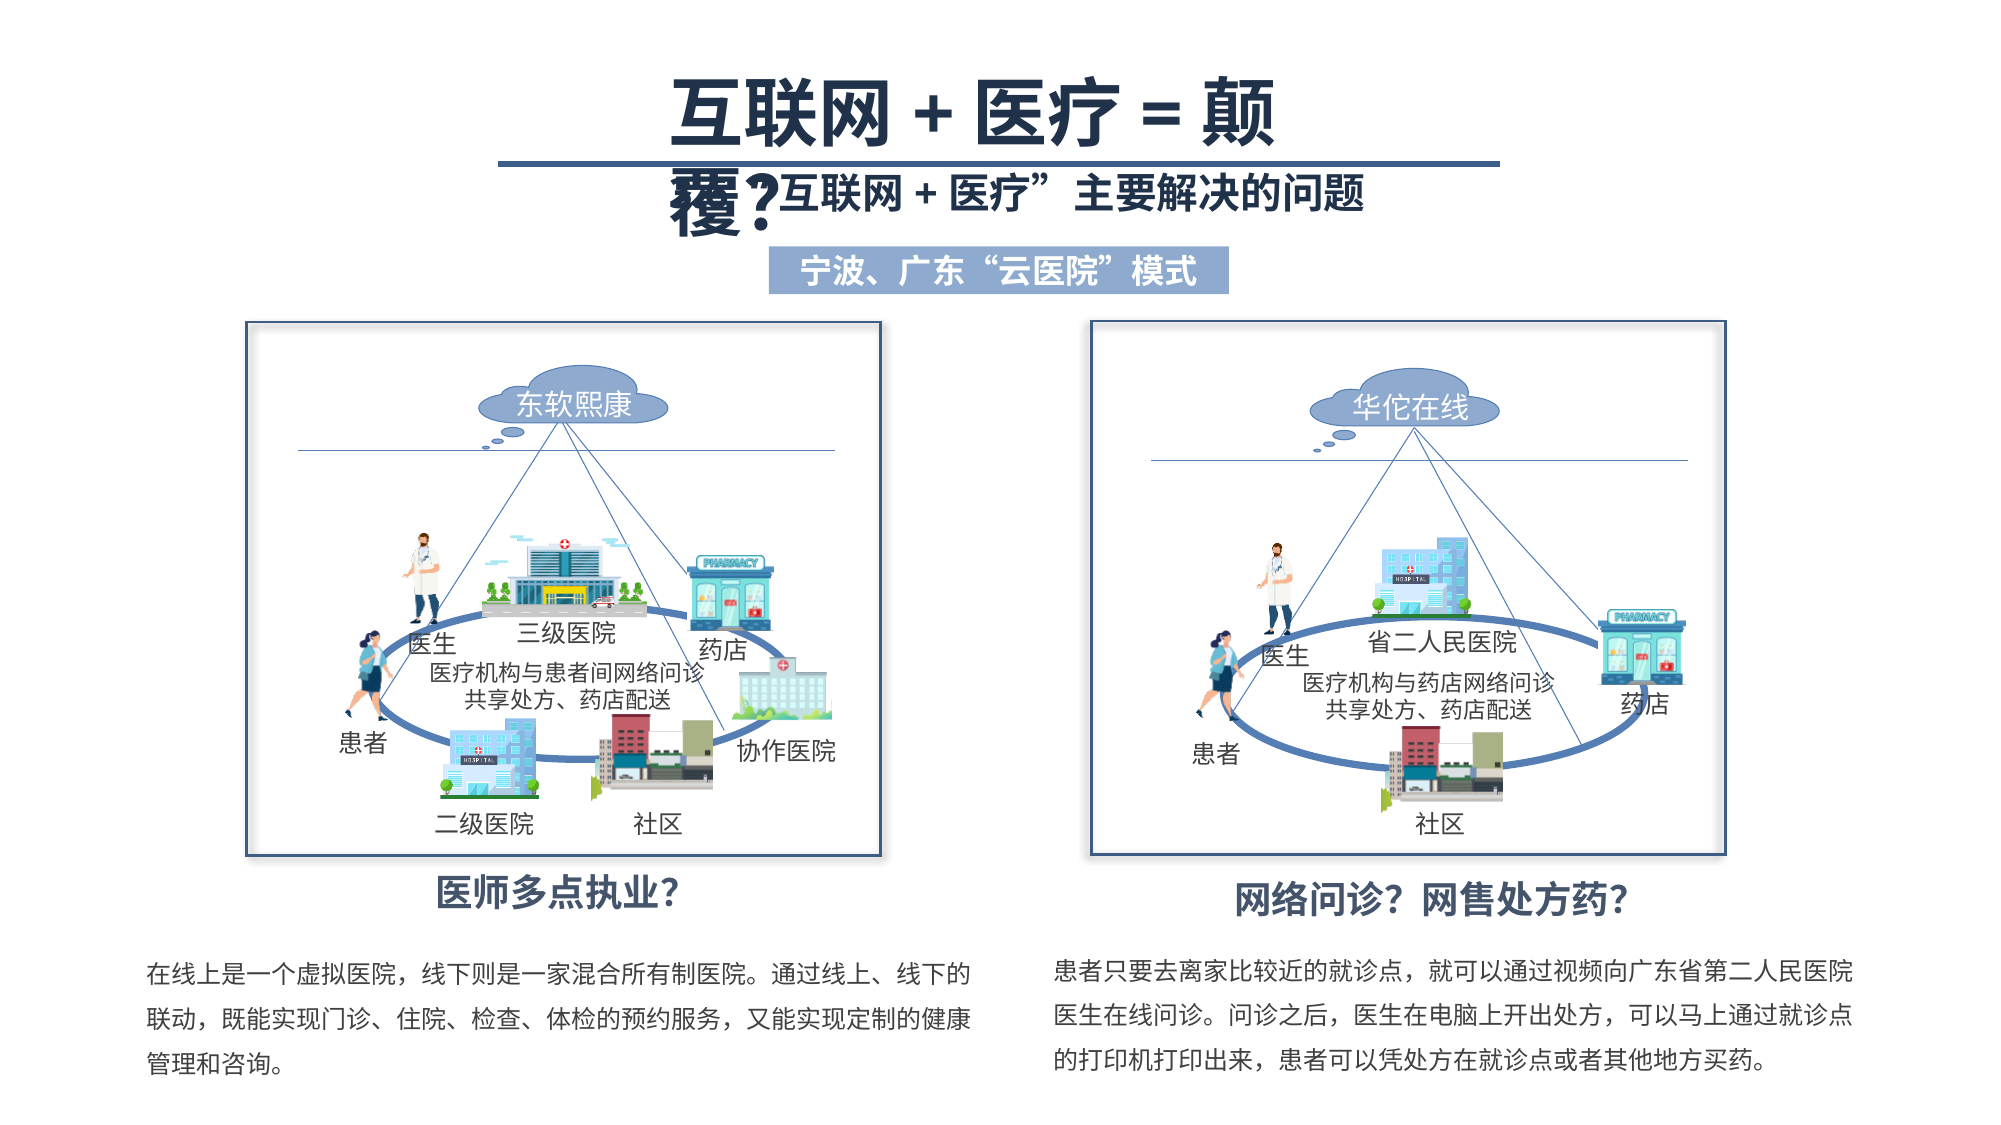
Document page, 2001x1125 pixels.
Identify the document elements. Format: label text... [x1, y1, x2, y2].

picture [1381, 724, 1503, 822]
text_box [497, 65, 1500, 268]
text_box 网络问诊？网售处方药？ [1218, 867, 1663, 930]
picture [1196, 543, 1293, 721]
picture [1370, 526, 1473, 629]
text_box 在线上是一个虚拟医院，线下则是一家混合所有制医院。通过线上、线下的联动，既能实现门诊、住院、检查、体检的预约服务，又能实现定制的健康管理和咨询。 [131, 936, 991, 1086]
picture [438, 707, 541, 810]
picture [345, 533, 440, 721]
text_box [246, 321, 1726, 856]
picture [732, 639, 831, 731]
text_box 医师多点执业？ [419, 866, 714, 923]
text_box 宁波、广东“云医院”模式 [768, 268, 1230, 295]
picture [591, 712, 713, 810]
picture [1598, 609, 1686, 685]
picture [687, 555, 774, 631]
picture [482, 525, 647, 628]
text_box 患者只要去离家比较近的就诊点，就可以通过视频向广东省第二人民医院医生在线问诊。问诊之后，医生在电脑上开出处方，可以马上通过就诊点的打印机打印出来，患者可以凭处方在就诊点或者其他地方买药。 [1038, 932, 1879, 1083]
